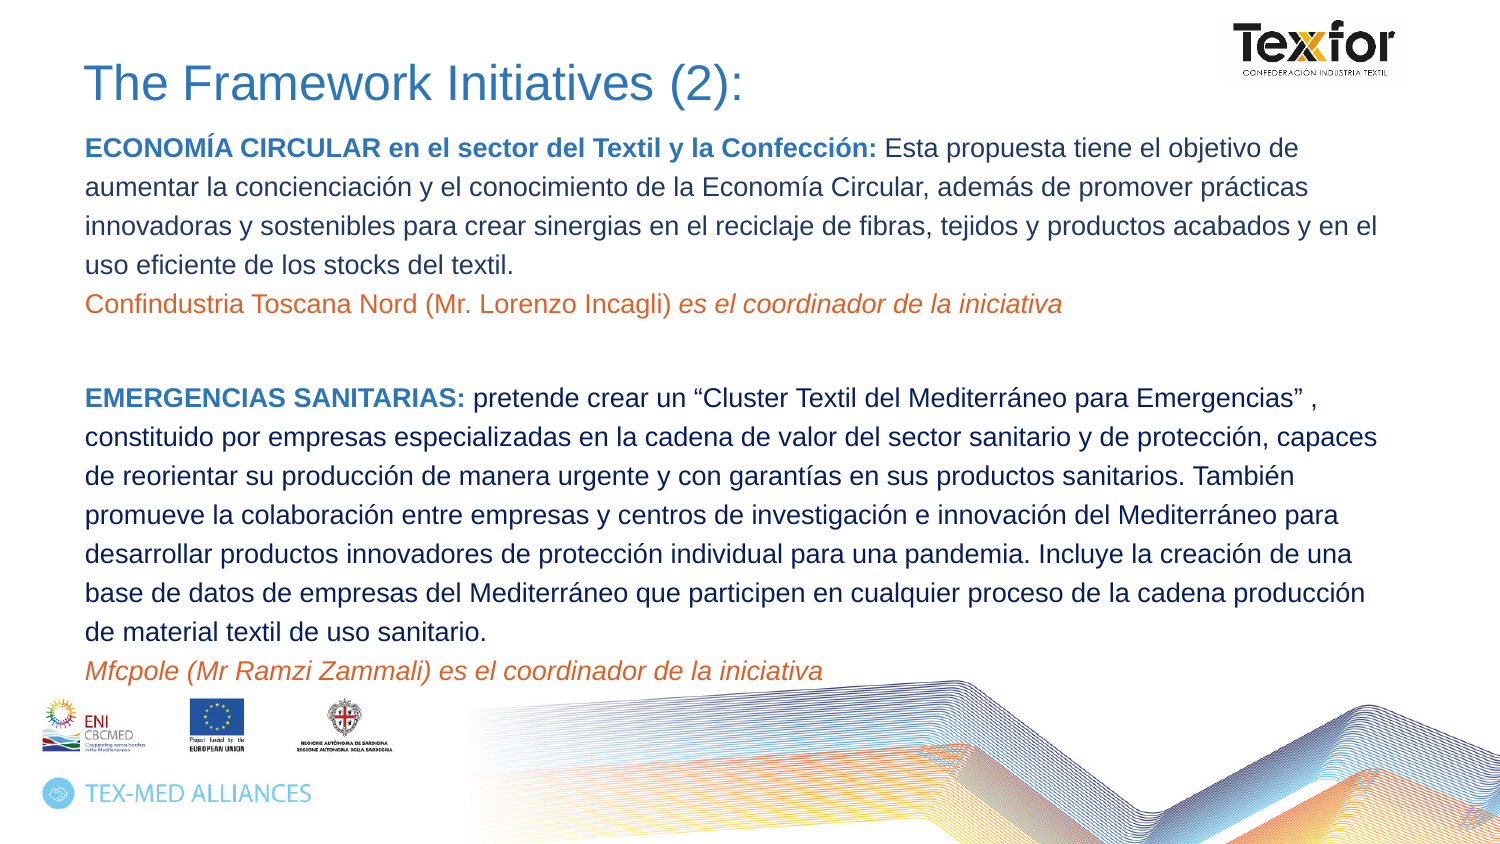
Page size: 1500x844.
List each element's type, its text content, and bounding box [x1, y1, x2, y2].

text_box ECONOMÍA CIRCULAR en el sector del Textil y la Confección: Esta propuesta tiene el objetivo de aumentar la concienciación y el conocimiento de la Economía Circular, además de promover prácticas innovadoras y sostenibles para crear sinergias en el reciclaje de fibras, tejidos y productos acabados y en el uso eficiente de los stocks del textil. Confindustria Toscana Nord (Mr. Lorenzo Incagli) es el coordinador de la iniciativa EMERGENCIAS SANITARIAS: pretende crear un “Cluster Textil del Mediterráneo para Emergencias” , constituido por empresas especializadas en la cadena de valor del sector sanitario y de protección, capaces de reorientar su producción de manera urgente y con garantías en sus productos sanitarios. También promueve la colaboración entre empresas y centros de investigación e innovación del Mediterráneo para desarrollar productos innovadores de protección individual para una pandemia. Incluye la creación de una base de datos de empresas del Mediterráneo que participen en cualquier proceso de la cadena producción de material textil de uso sanitario. Mfcpole (Mr Ramzi Zammali) es el coordinador de la iniciativa [77, 116, 1388, 772]
picture [0, 0, 1500, 844]
text_box The Framework Initiatives (2): [77, 44, 1473, 116]
